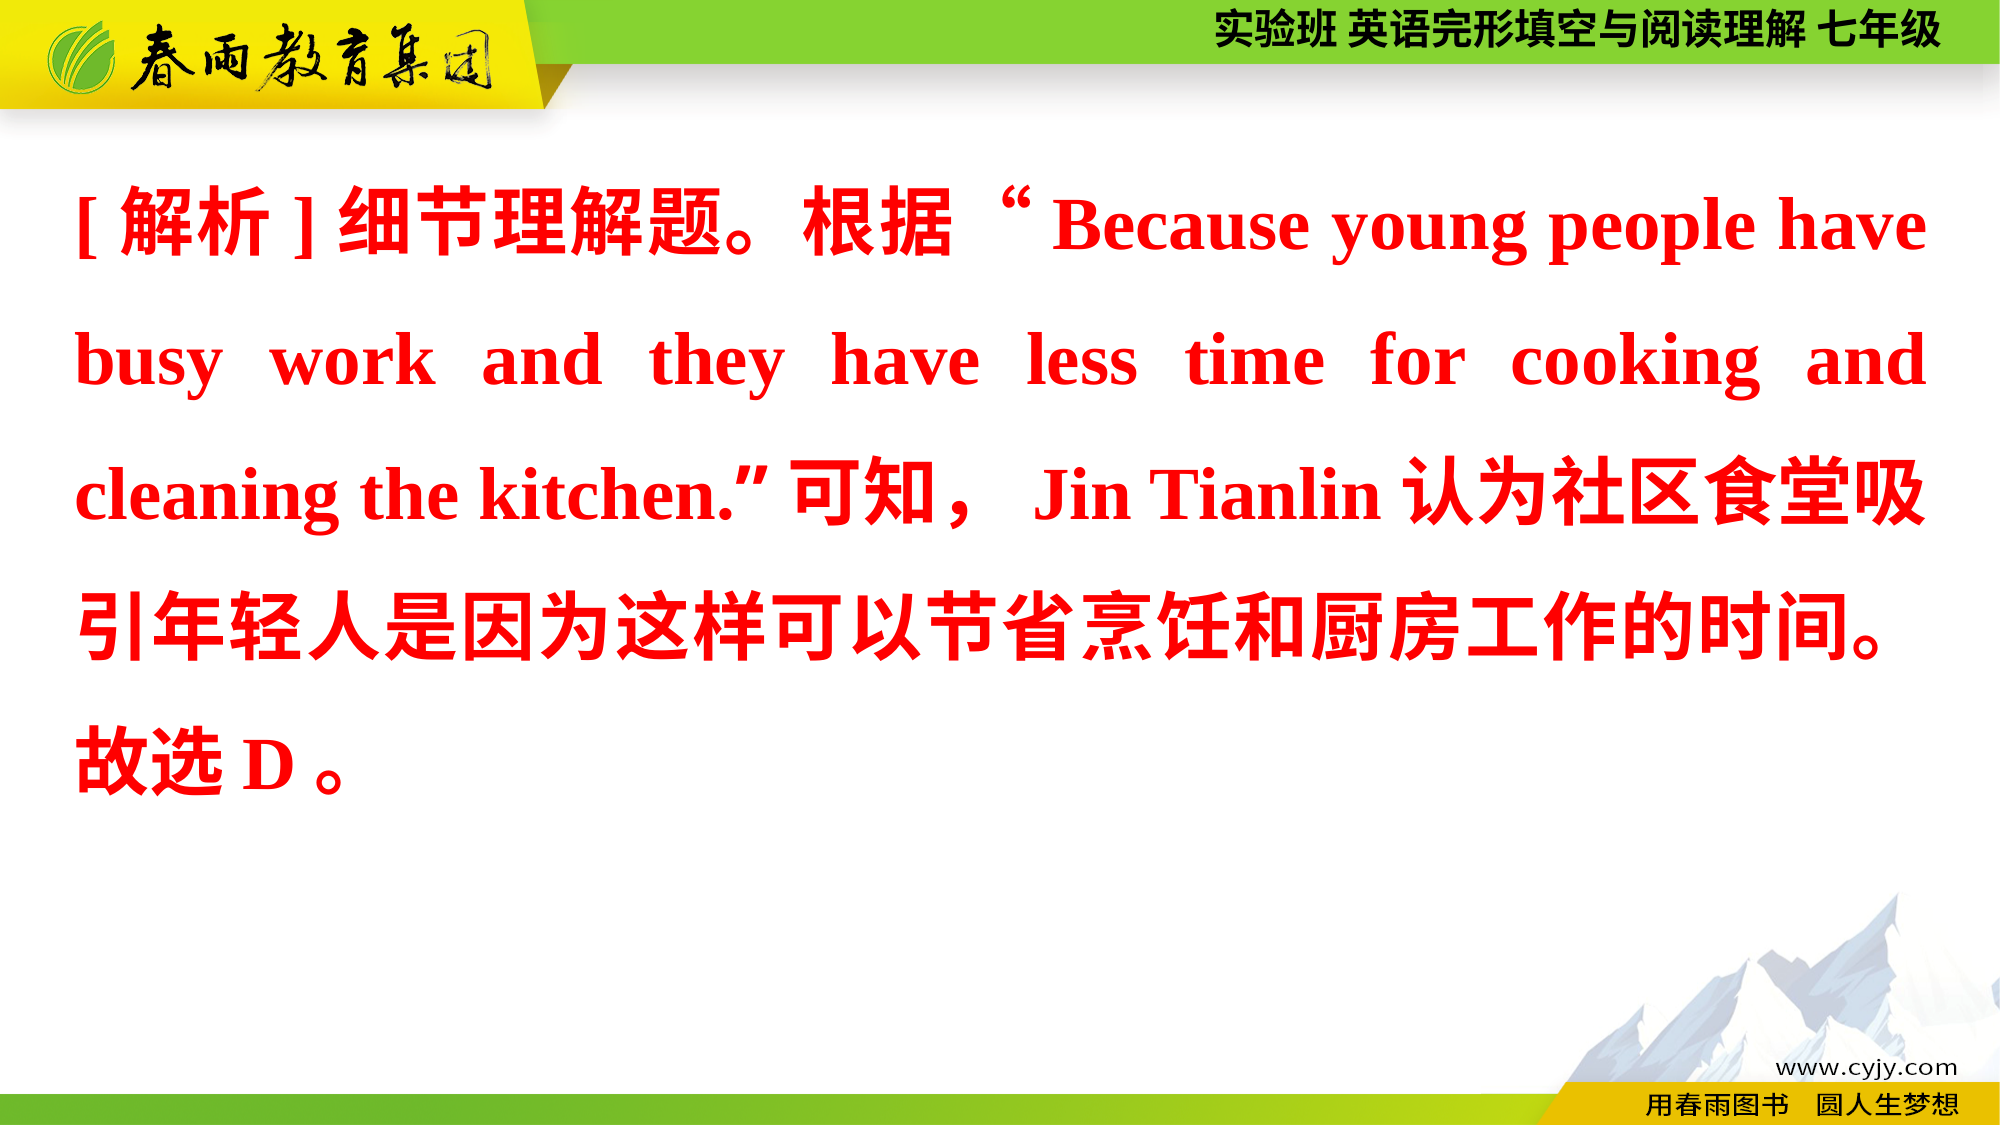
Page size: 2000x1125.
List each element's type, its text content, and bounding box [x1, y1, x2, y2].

list [解析]细节理解题。根据“Because young people have busy work and they have less time for cooking and cleaning the kitchen.”可知，Jin Tianlin认为社区食堂吸引年轻人是因为这样可以节省烹饪和厨房工作的时间。故选D。 [59, 122, 1944, 802]
picture [0, 0, 2000, 1125]
